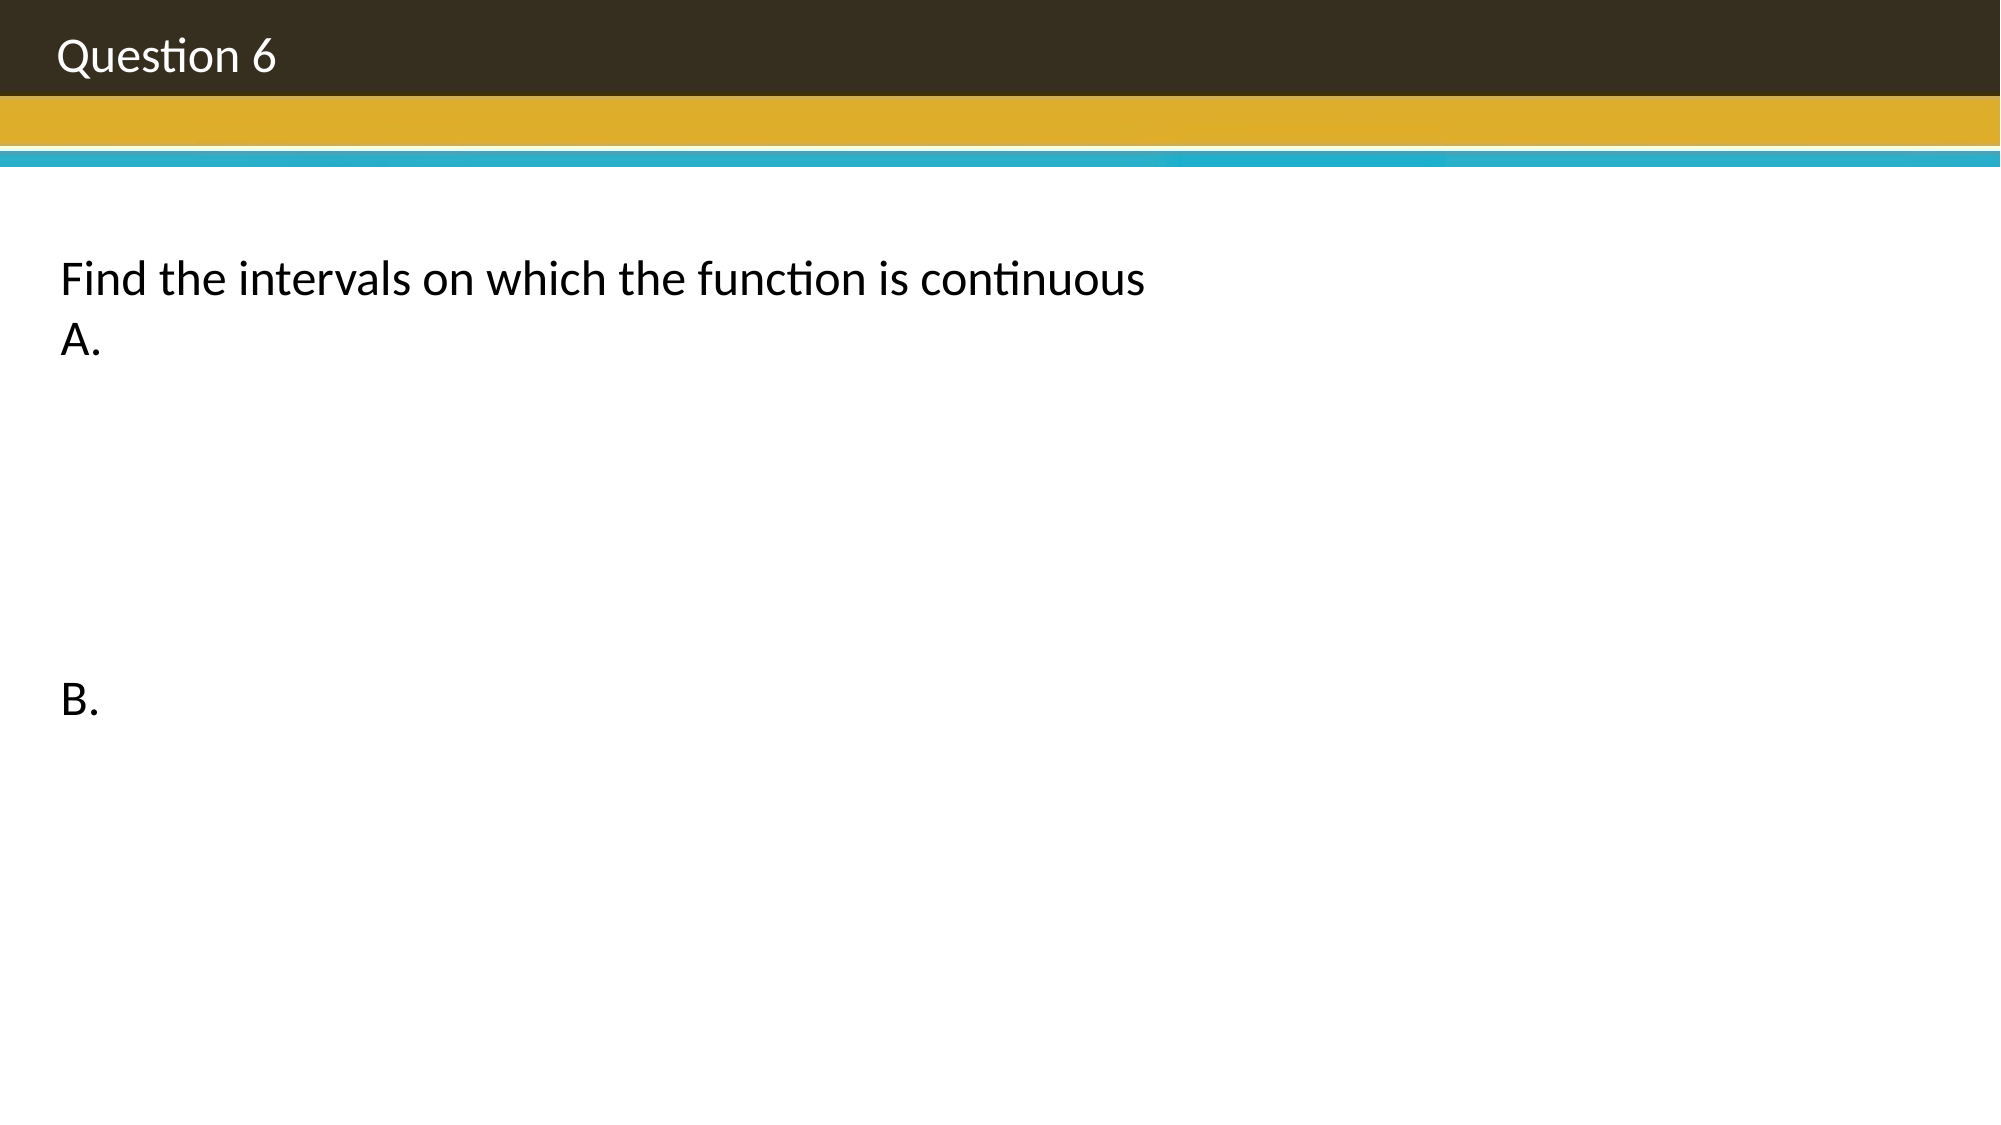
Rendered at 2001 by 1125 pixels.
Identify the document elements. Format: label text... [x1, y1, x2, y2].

text_box Question 6 [41, 14, 293, 90]
picture [0, 0, 2000, 167]
